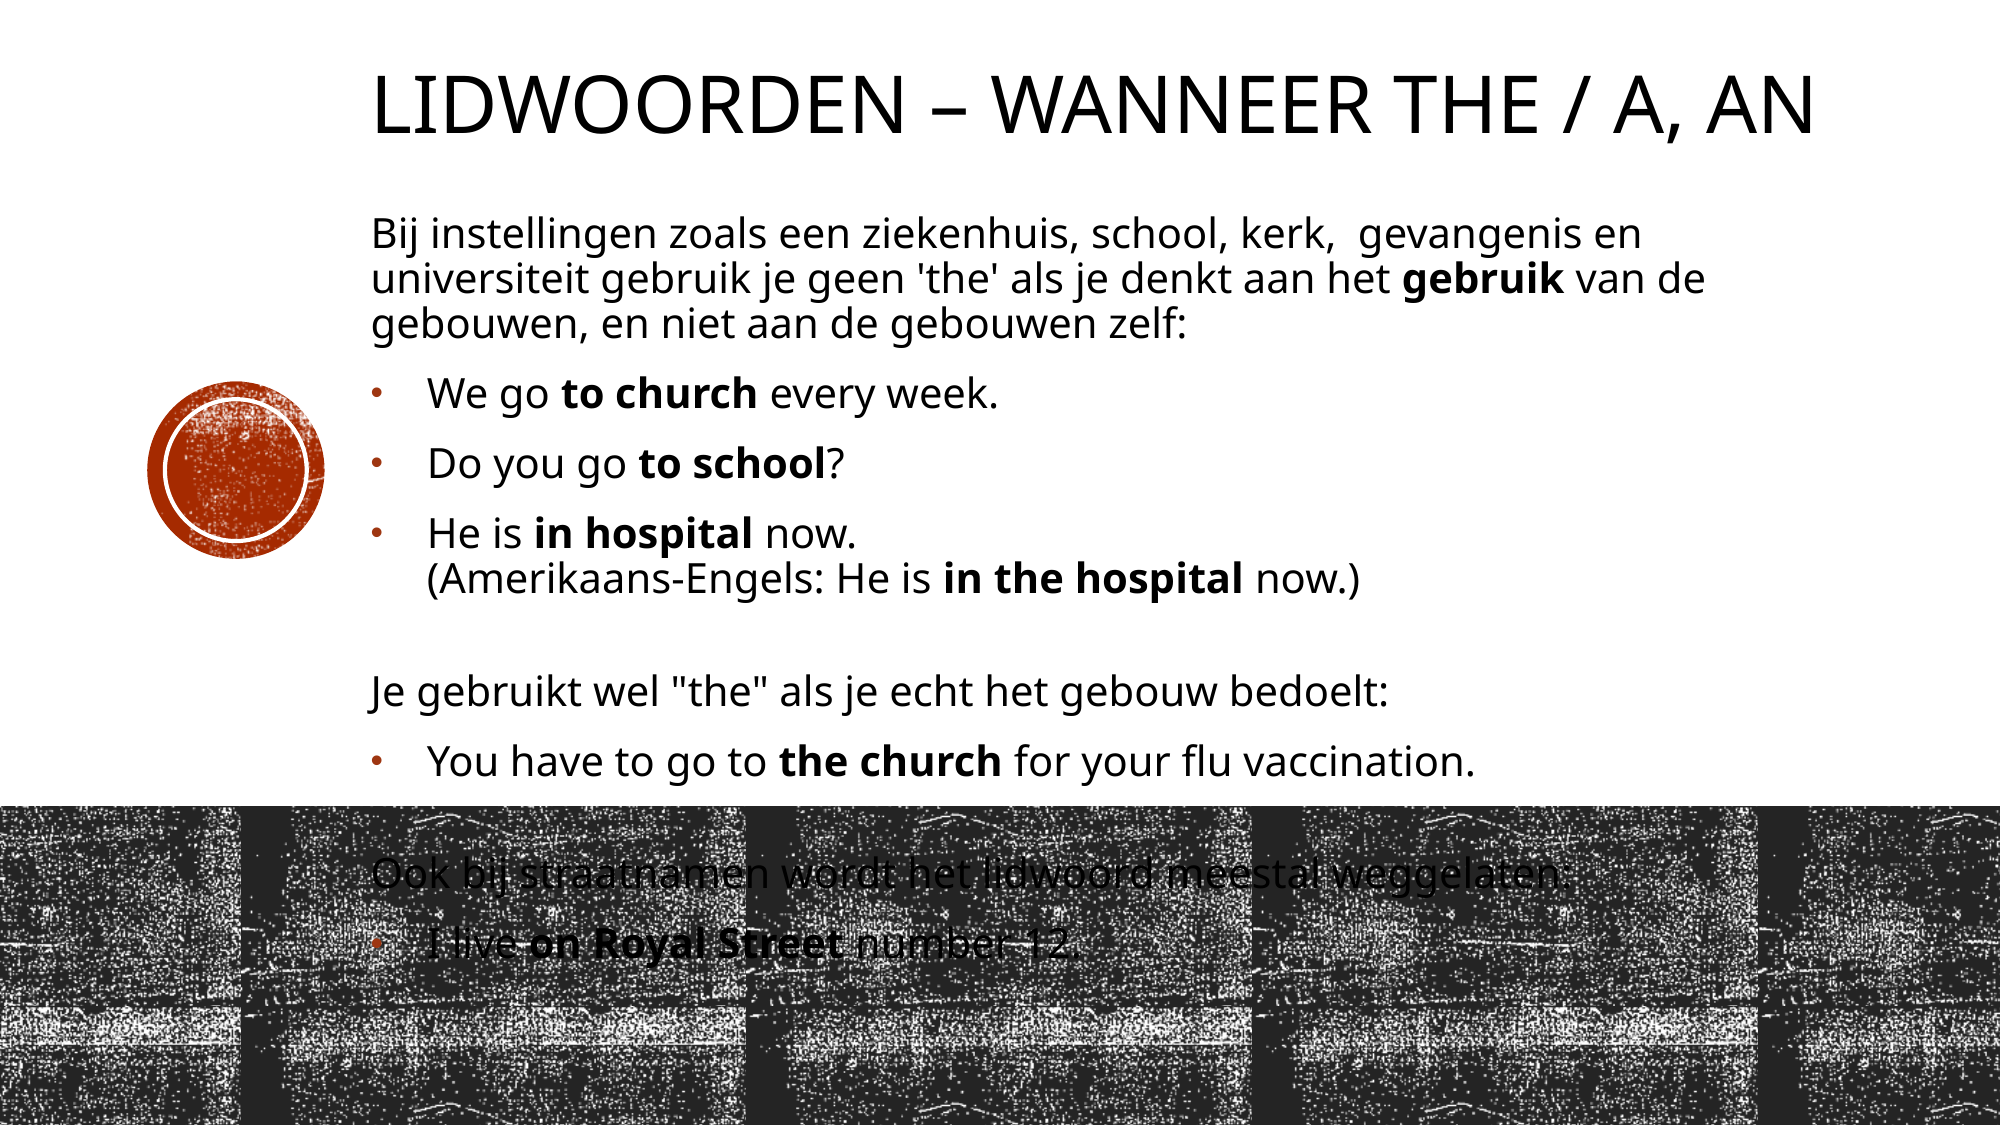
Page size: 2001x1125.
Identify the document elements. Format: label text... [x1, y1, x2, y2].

title Lidwoorden – wanneer the / a, an [355, 56, 1927, 166]
list Bij instellingen zoals een ziekenhuis, school, kerk, gevangenis en universiteit gebruik je geen 'the' als je denkt aan het gebruik van de gebouwen, en niet aan de gebouwen zelf: We go to church every week. Do you go to school? He is in hospital now. (Amerikaans-Engels: He is in the hospital now.) Je gebruikt wel "the" als je echt het gebouw bedoelt: You have to go to the church for your flu vaccination. Ook bij straatnamen wordt het lidwoord meestal weggelaten: I live on Royal Street number 12. [355, 204, 1841, 873]
